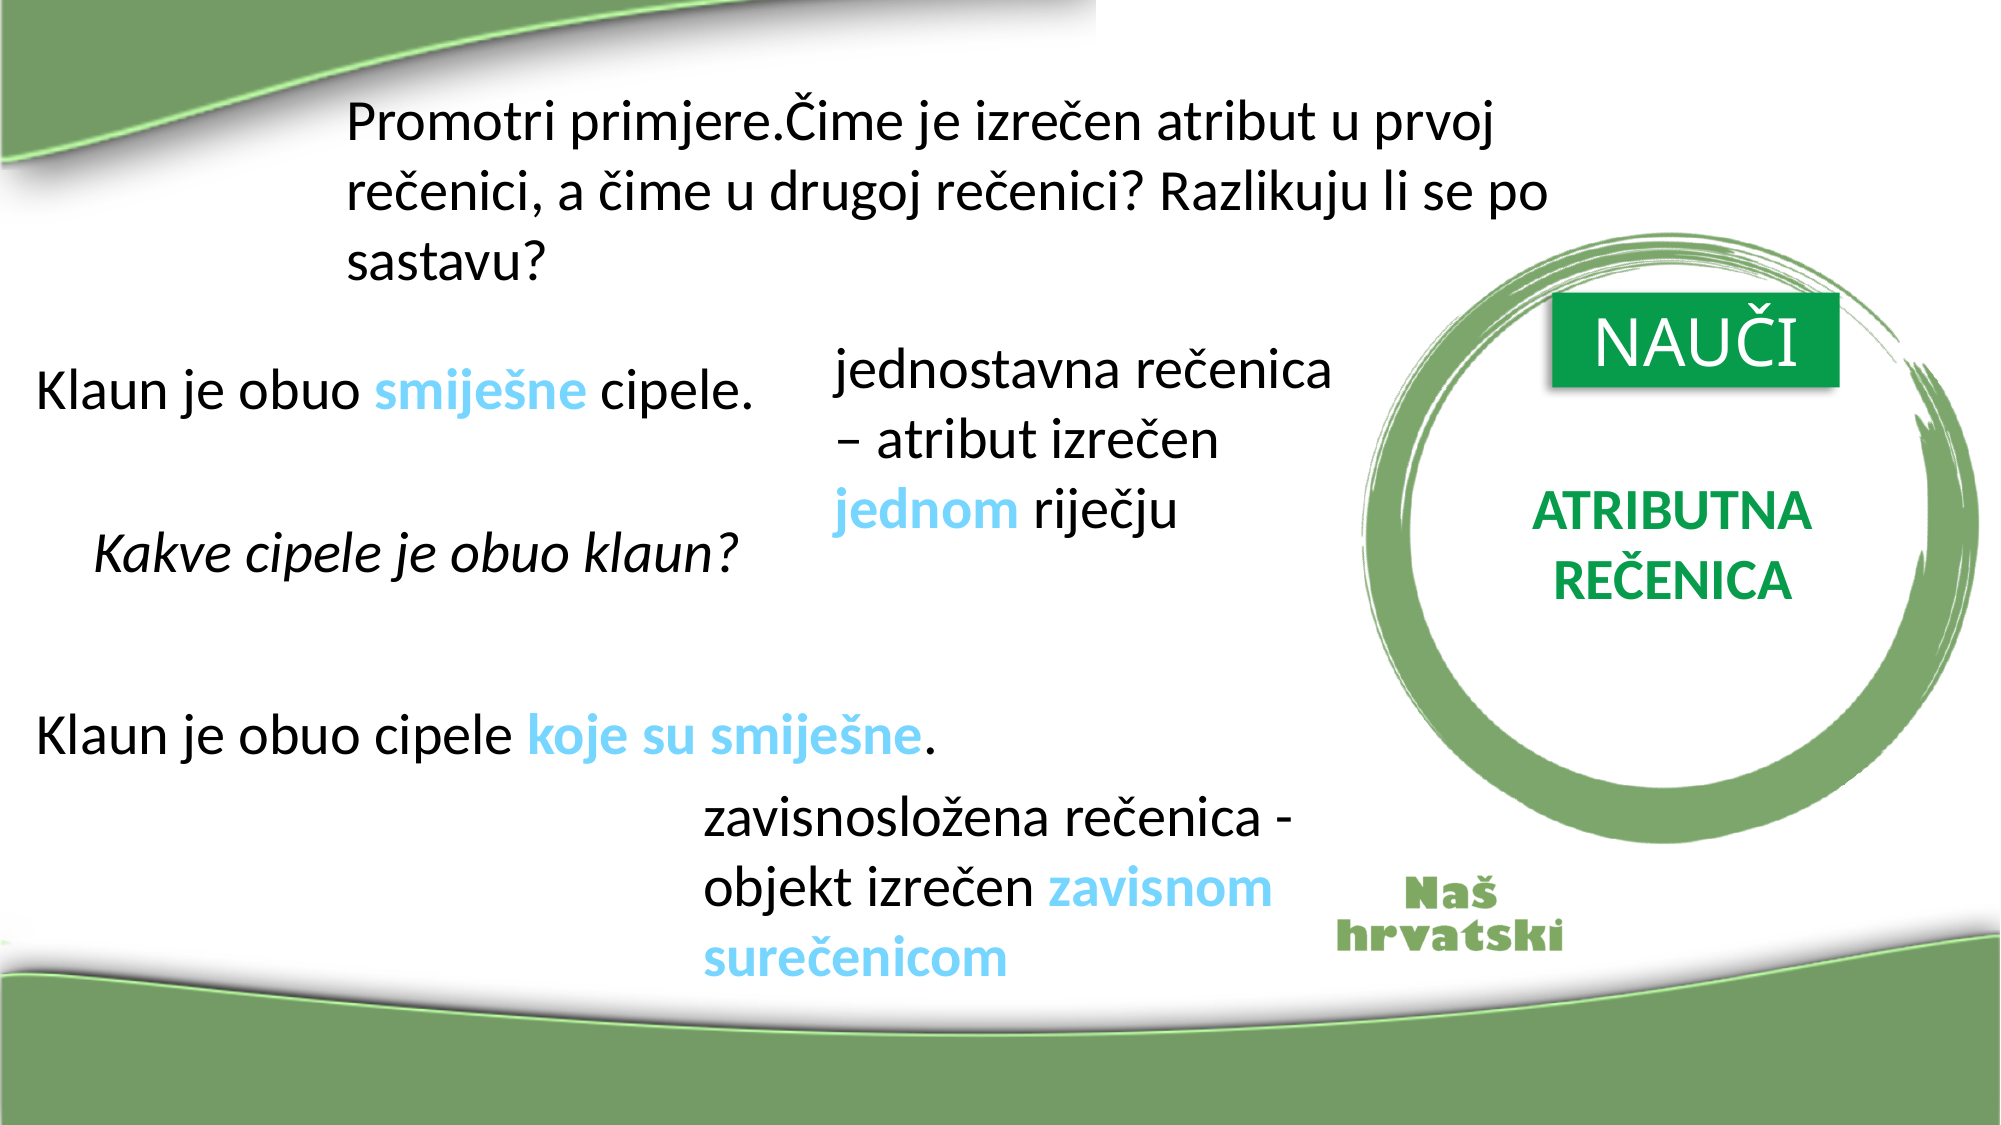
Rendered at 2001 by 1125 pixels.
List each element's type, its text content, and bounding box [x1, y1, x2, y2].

text_box Klaun je obuo smiješne cipele. [22, 343, 430, 429]
picture [430, 0, 601, 601]
text_box zavisnosložena rečenica - objekt izrečen zavisnom surečenicom [688, 771, 902, 996]
picture [902, 27, 1098, 1125]
text_box Kakve cipele je obuo klaun? [601, 507, 829, 592]
text_box Klaun je obuo cipele koje su smiješne. [21, 688, 902, 774]
text_box jednostavna rečenica – atribut izrečen jednom riječju [1098, 322, 1359, 548]
text_box Promotri primjere.Čime je izrečen atribut u prvoj rečenici, a čime u drugoj rečenici? Razlikuju li se po sastavu? [1098, 74, 1662, 300]
text_box Promotri primjere.Čime je izrečen atribut u prvoj rečenici, a čime u drugoj rečenici? Razlikuju li se po sastavu? [331, 74, 430, 300]
text_box Promotri primjere.Čime je izrečen atribut u prvoj rečenici, a čime u drugoj rečenici? Razlikuju li se po sastavu? [601, 74, 902, 300]
text_box zavisnosložena rečenica - objekt izrečen zavisnom surečenicom [1098, 771, 1332, 996]
text_box Kakve cipele je obuo klaun? [78, 507, 430, 592]
text_box Klaun je obuo smiješne cipele. [601, 343, 819, 429]
picture [1300, 851, 1607, 967]
picture [1363, 232, 1977, 839]
text_box jednostavna rečenica – atribut izrečen jednom riječju [819, 322, 902, 548]
